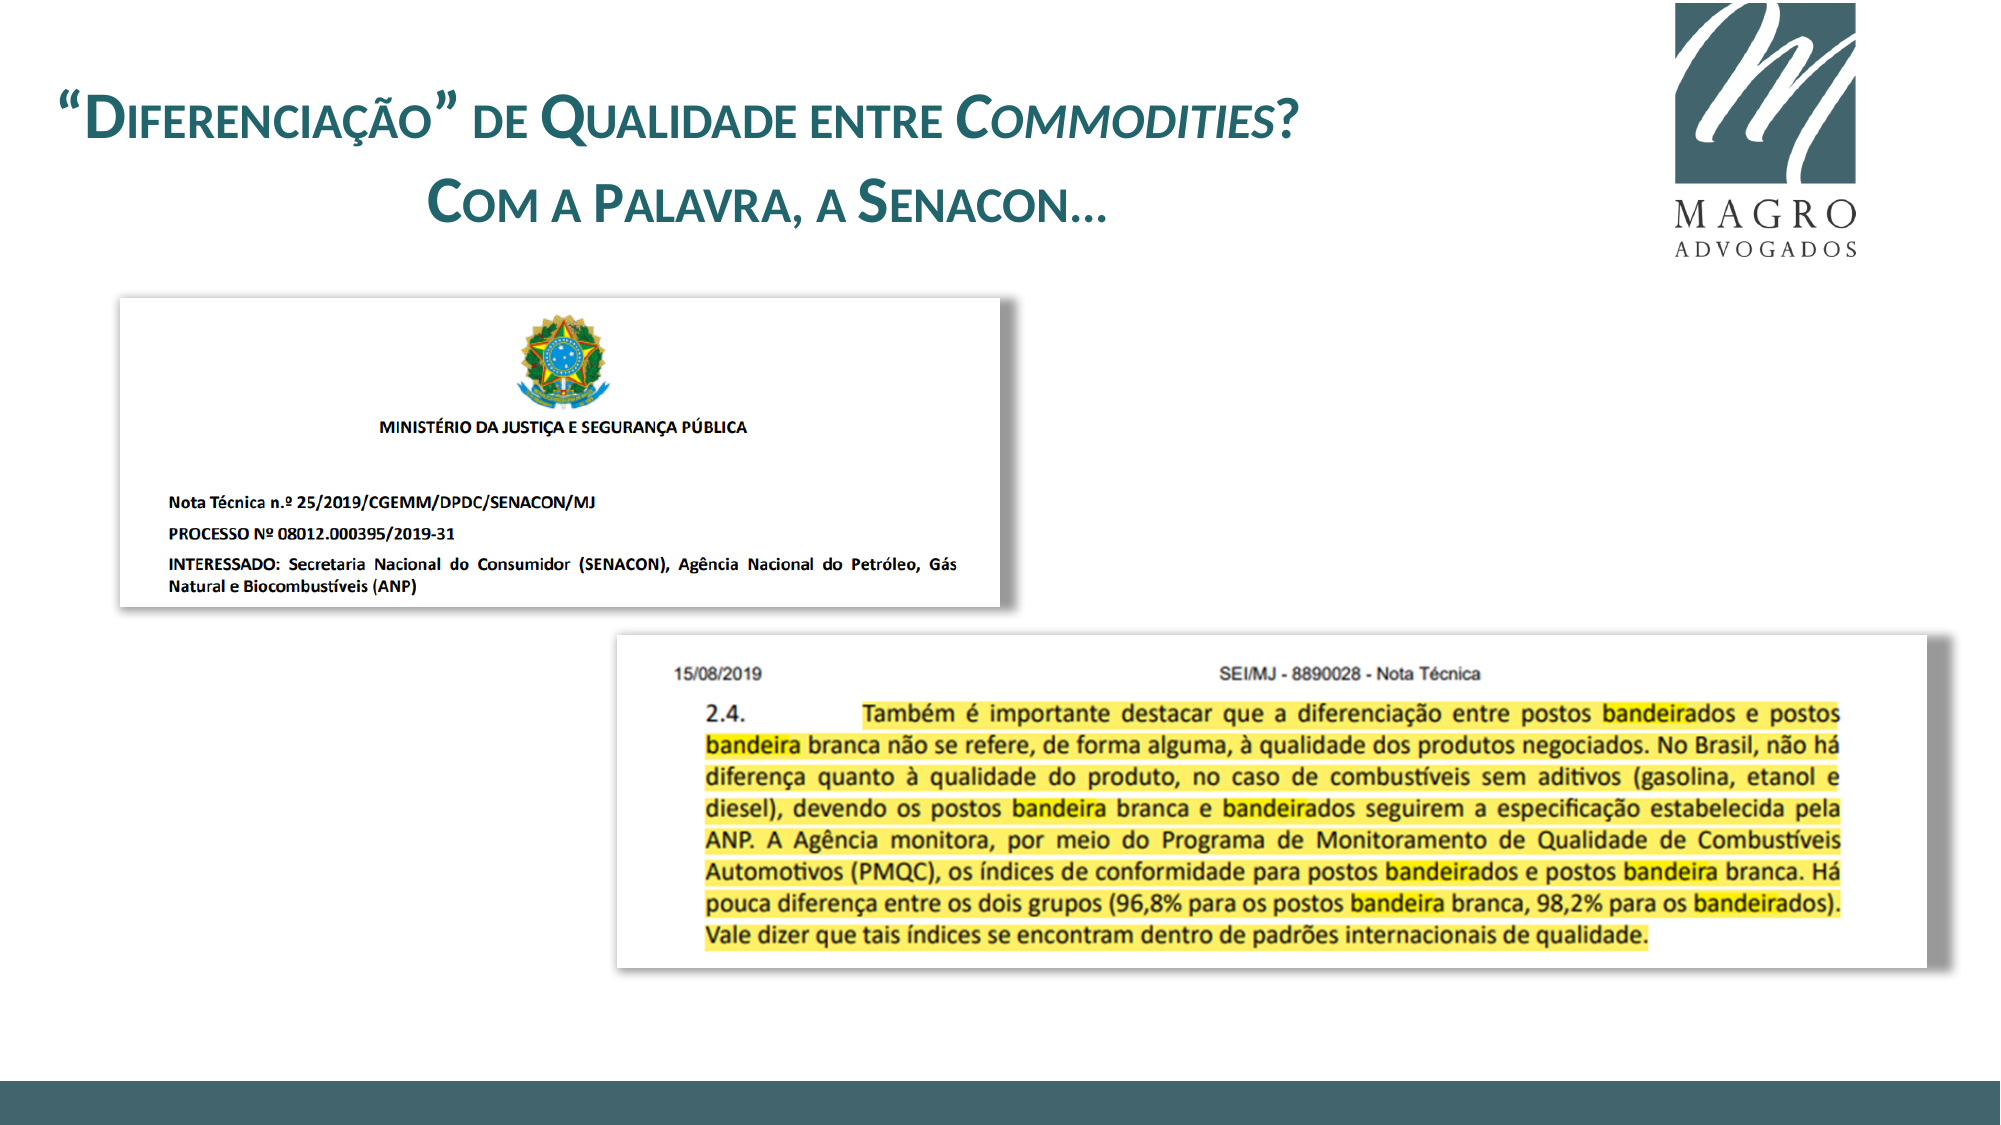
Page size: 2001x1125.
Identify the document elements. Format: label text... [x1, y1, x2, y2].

picture [617, 635, 1927, 968]
text_box [0, 1081, 2000, 1125]
text_box COM A PALAVRA, A SENACON... [412, 148, 1298, 244]
picture [1668, 0, 1862, 264]
text_box “DIFERENCIAÇÃO” DE QUALIDADE ENTRE COMMODITIES? [40, 64, 1640, 160]
picture [119, 298, 1000, 608]
